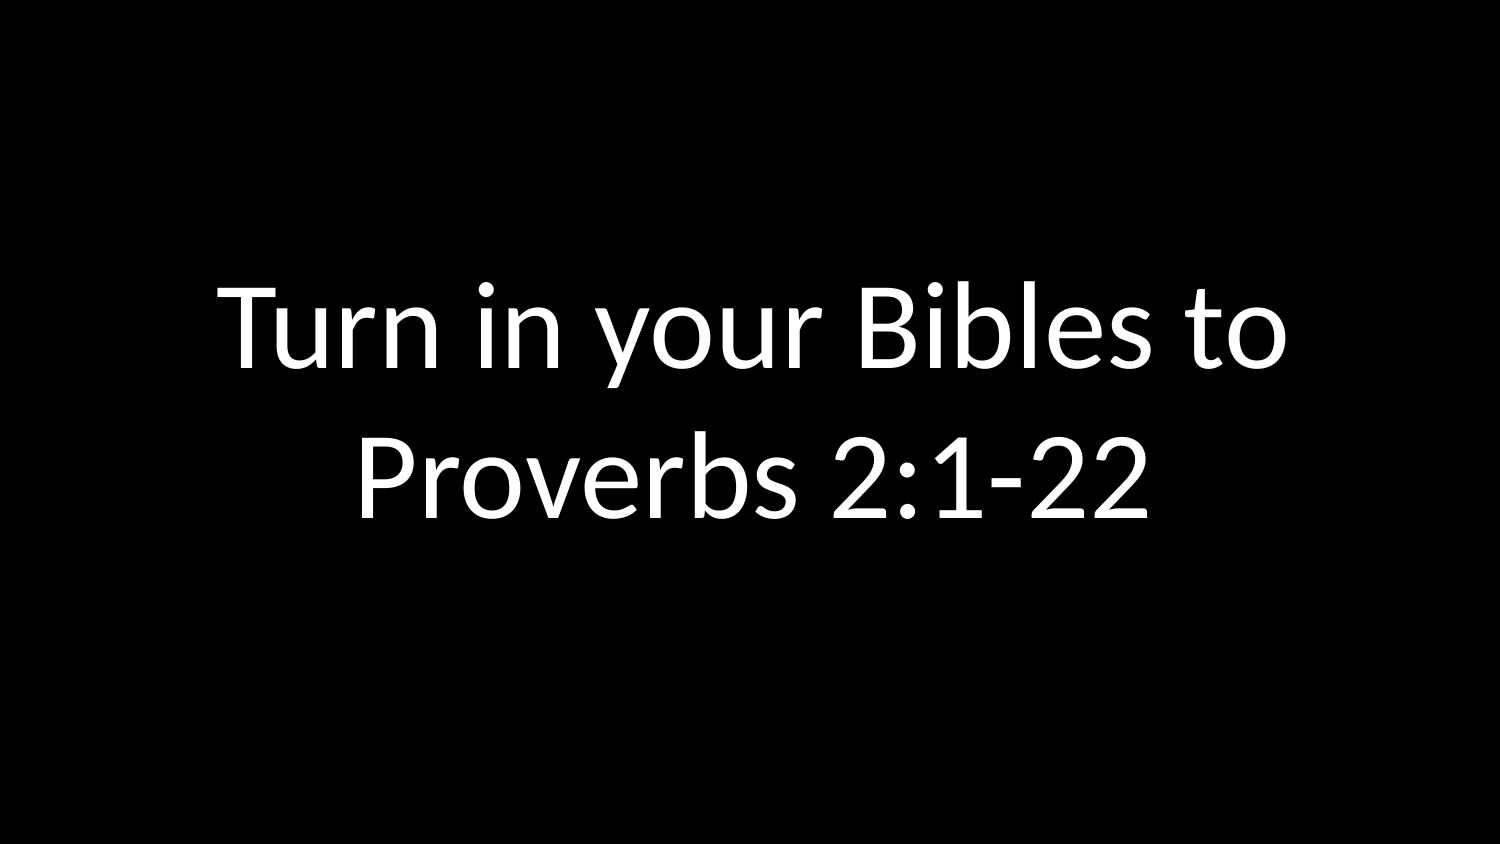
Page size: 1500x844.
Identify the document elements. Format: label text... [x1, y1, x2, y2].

text_box Turn in your Bibles to Proverbs 2:1-22 [44, 236, 1463, 551]
